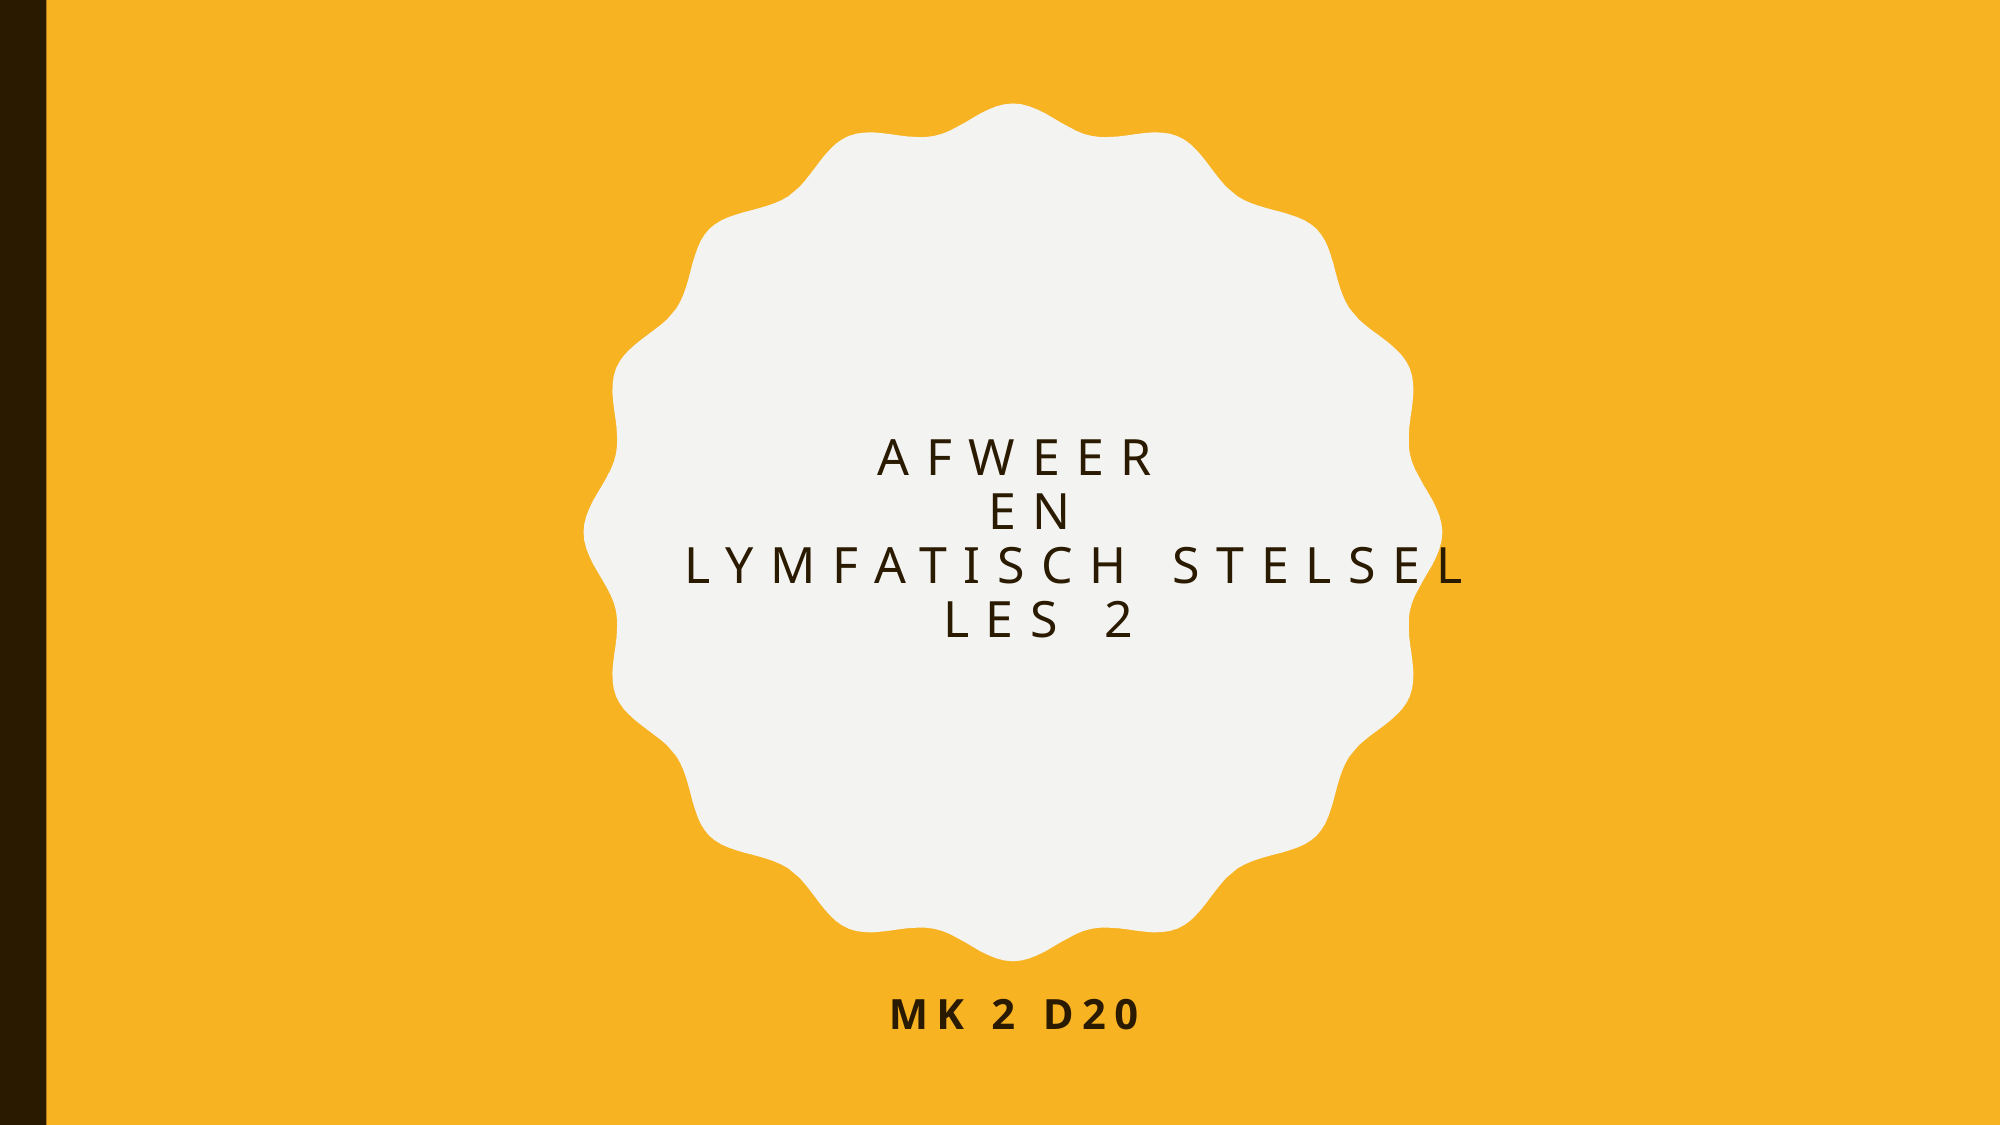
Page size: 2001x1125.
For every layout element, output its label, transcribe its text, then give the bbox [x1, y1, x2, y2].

title Afweer en lymfatisch stelsel les 2 [176, 180, 1870, 902]
subtitle MK 2 D20 [363, 980, 1684, 1103]
